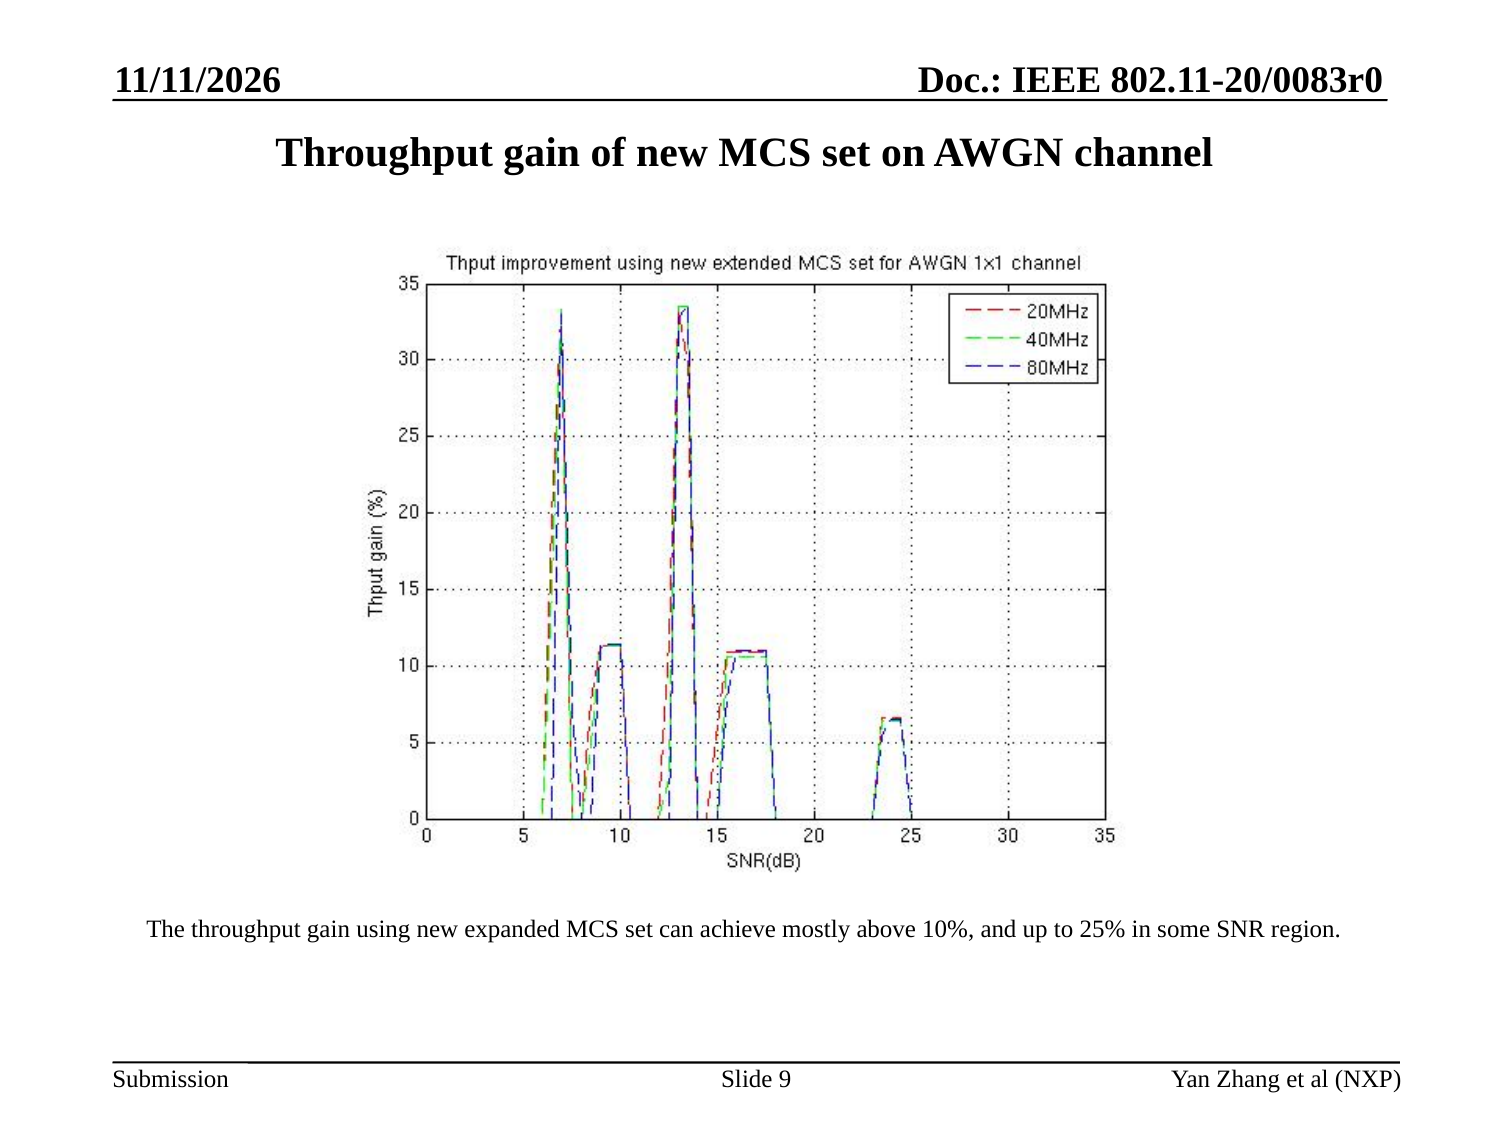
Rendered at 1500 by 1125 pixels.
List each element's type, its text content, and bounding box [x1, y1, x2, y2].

picture [312, 234, 1188, 891]
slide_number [114, 54, 368, 101]
slide_number Slide 9 [712, 1061, 800, 1093]
footer Yan Zhang et al (NXP) [1073, 1061, 1402, 1093]
list The throughput gain using new expanded MCS set can achieve mostly above 10%, and up to 25% in some SNR region. [130, 904, 1407, 988]
title Throughput gain of new MCS set on AWGN channel [112, 124, 1388, 176]
